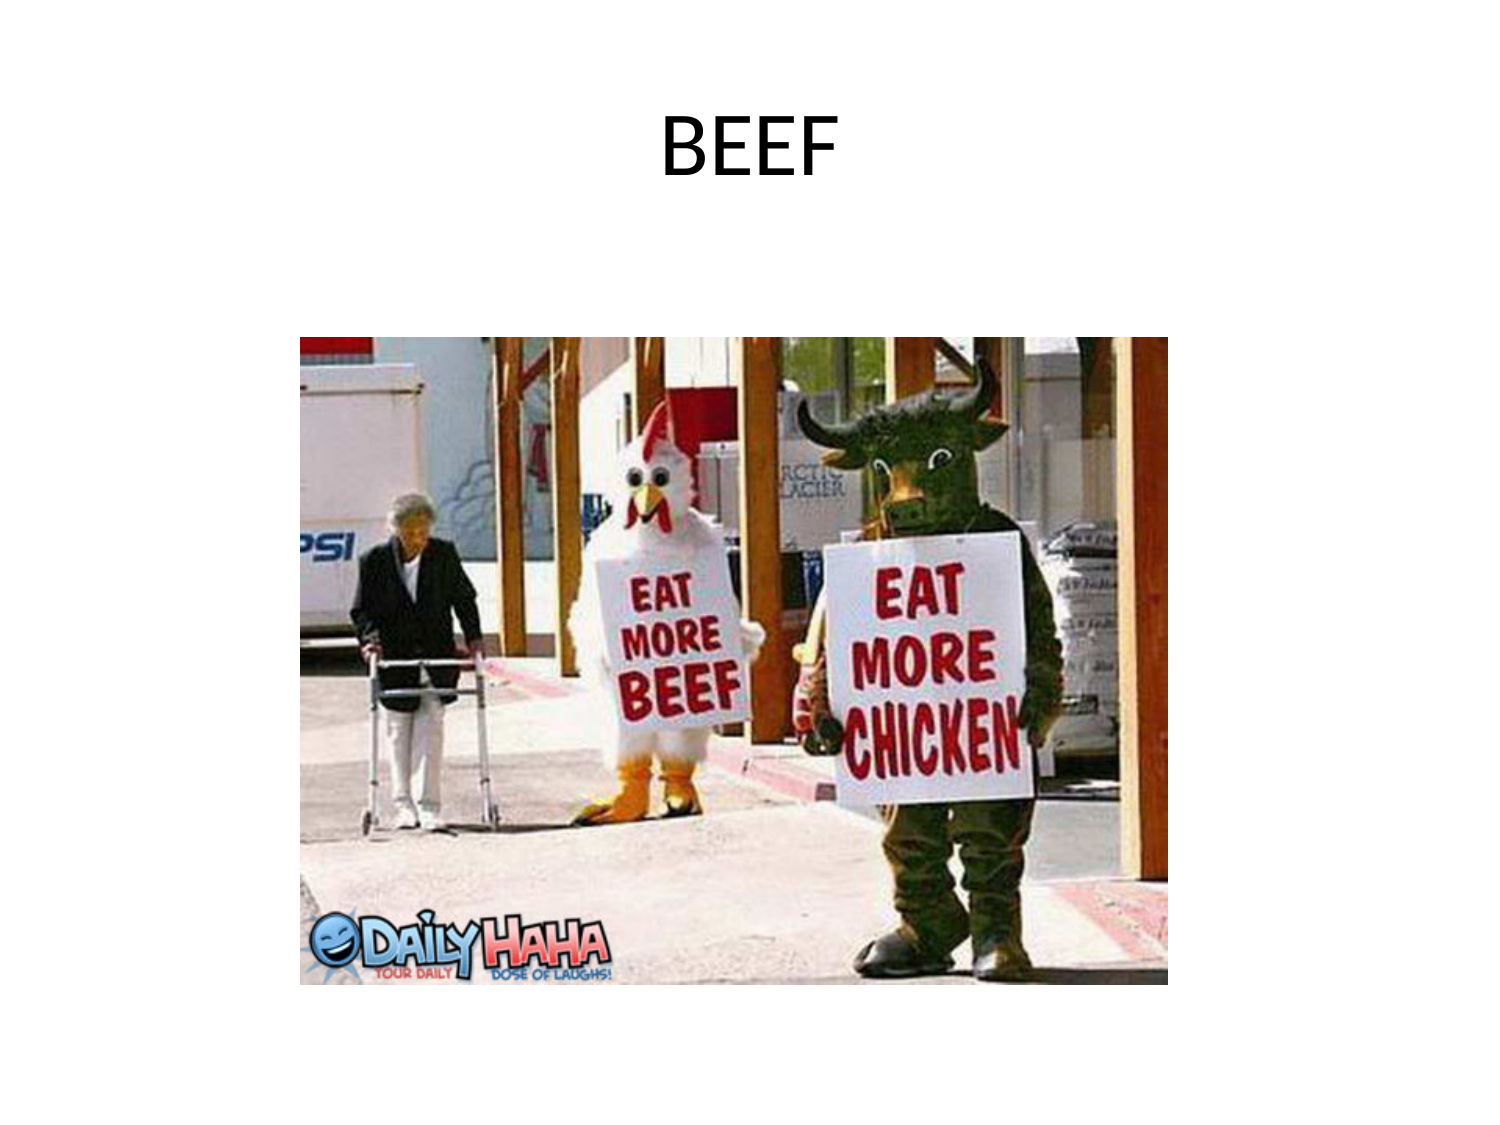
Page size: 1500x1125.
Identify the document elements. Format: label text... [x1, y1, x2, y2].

picture [299, 337, 1168, 985]
title BEEF [75, 45, 1425, 233]
